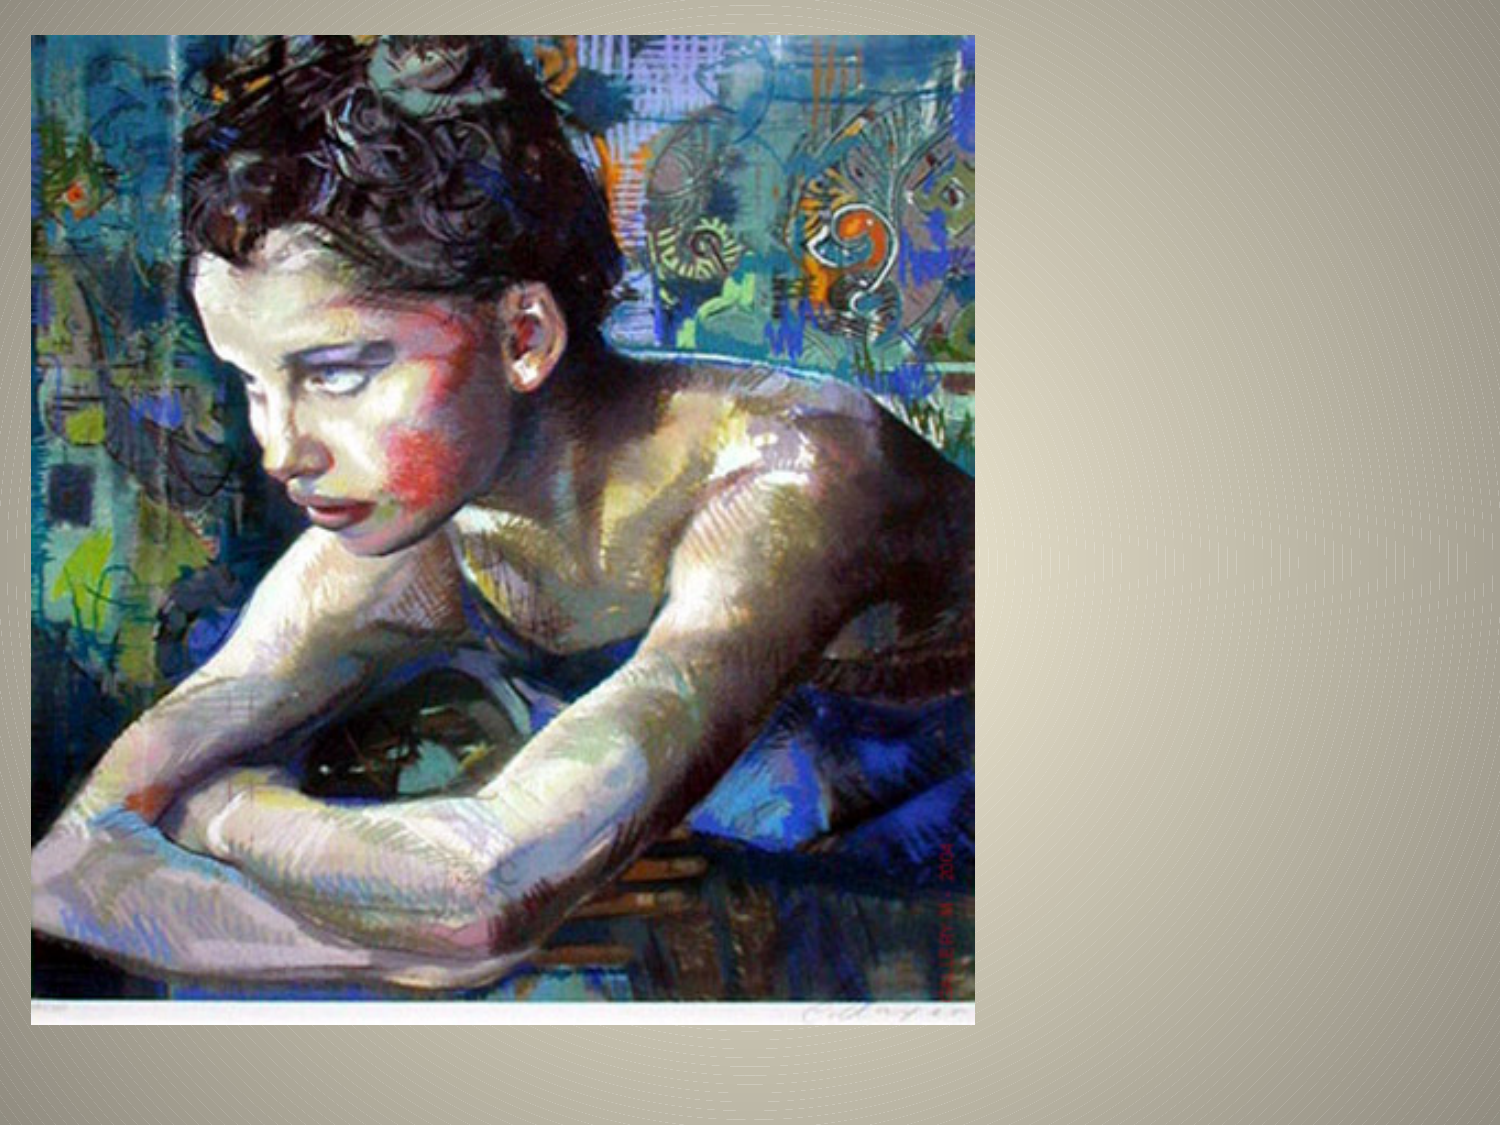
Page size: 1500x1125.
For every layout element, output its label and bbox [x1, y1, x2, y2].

picture [31, 35, 976, 1026]
